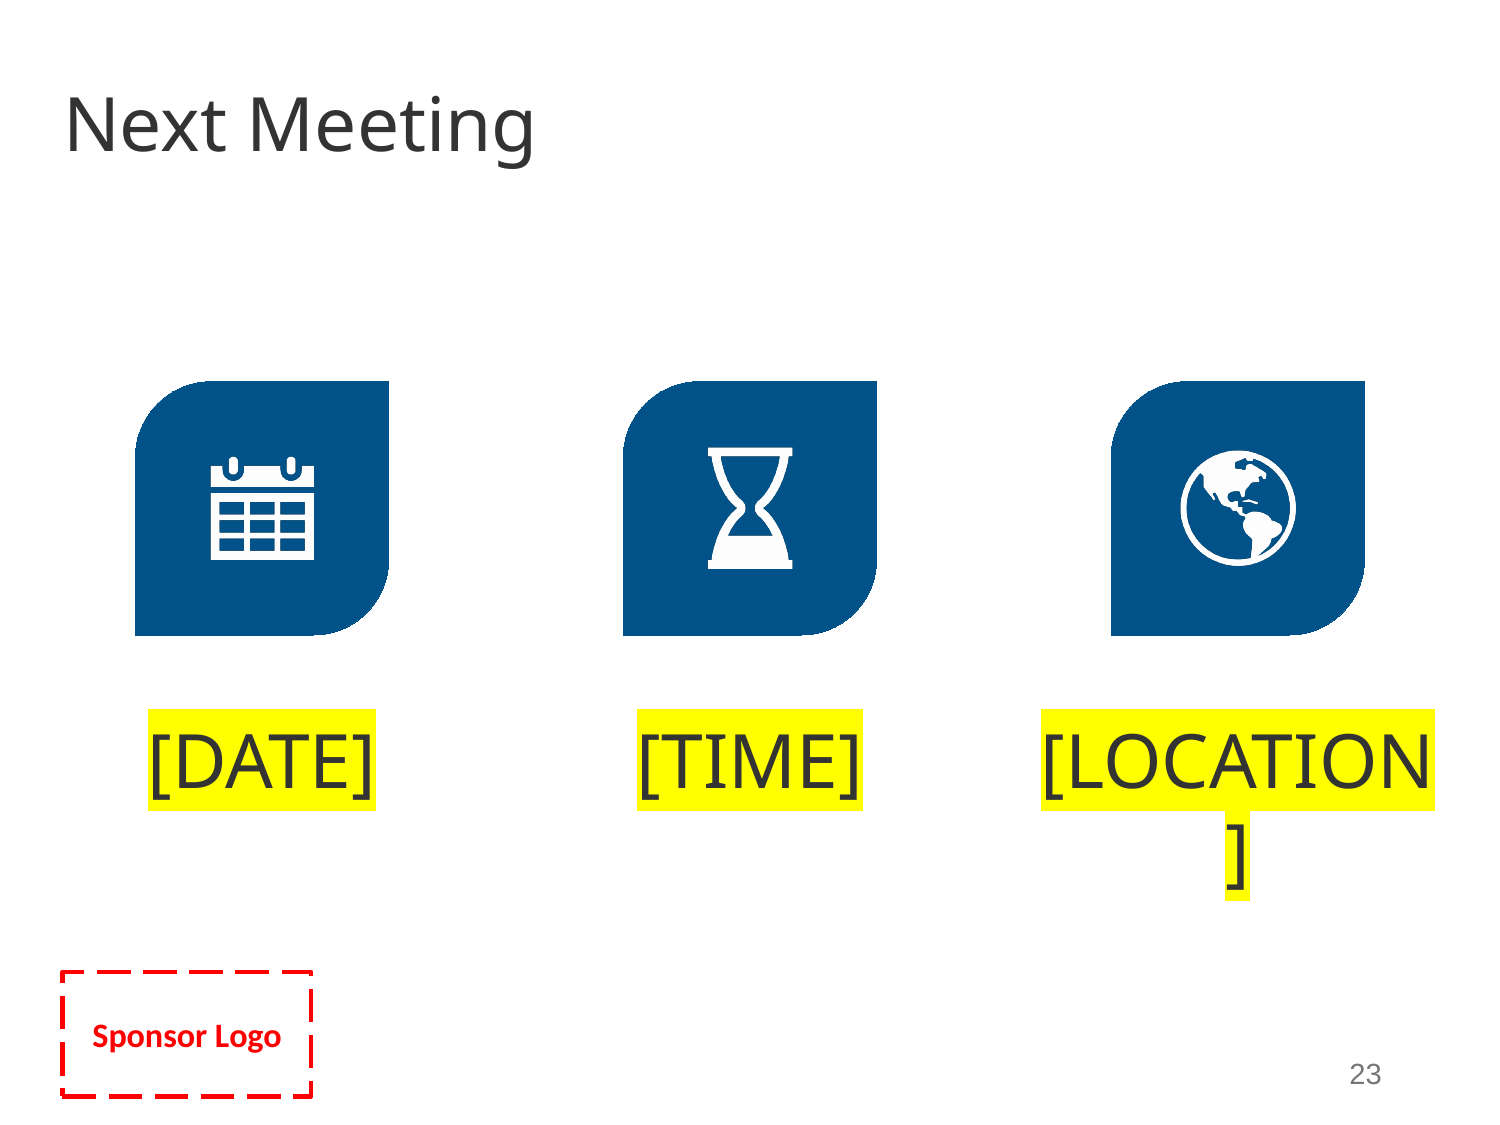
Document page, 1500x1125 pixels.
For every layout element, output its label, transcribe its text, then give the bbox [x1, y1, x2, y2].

slide_number 23 [1059, 1042, 1397, 1103]
title Next Meeting [48, 12, 1452, 230]
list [47, 249, 1452, 964]
